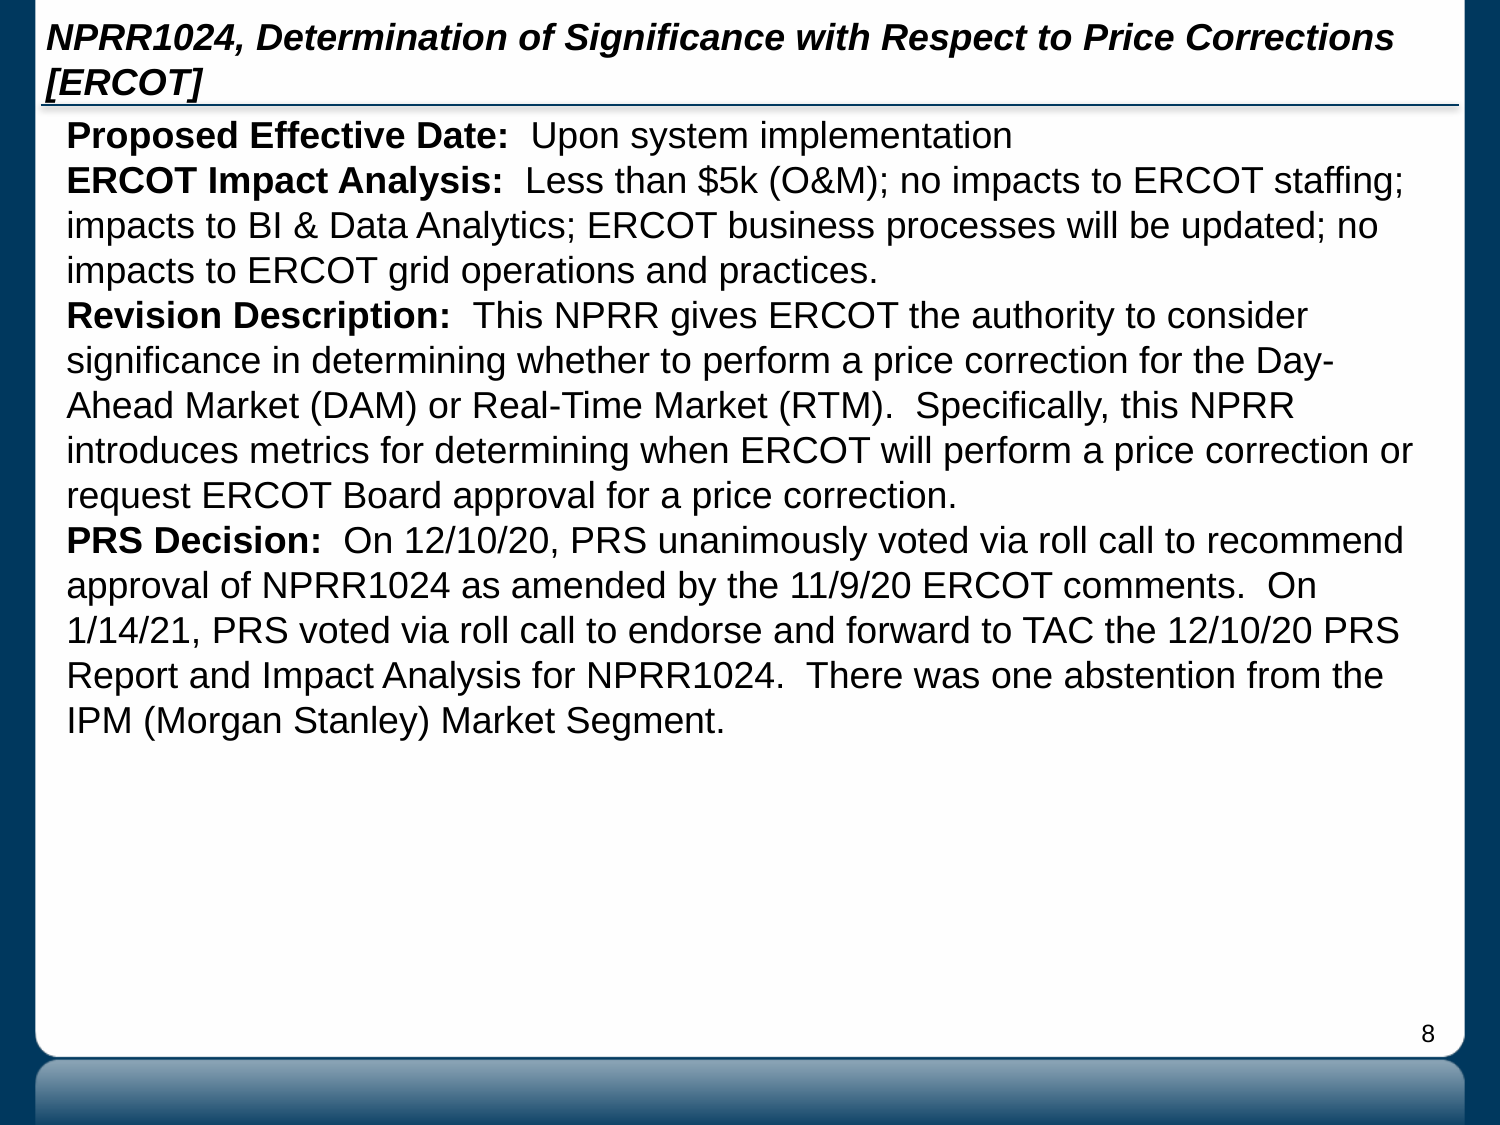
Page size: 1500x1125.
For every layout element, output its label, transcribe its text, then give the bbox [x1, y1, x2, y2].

picture [35, 0, 1465, 1125]
title NPRR1024, Determination of Significance with Respect to Price Corrections [ERCOT] [31, 20, 1464, 97]
text_box Proposed Effective Date: Upon system implementation ERCOT Impact Analysis: Less than $5k (O&M); no impacts to ERCOT staffing; impacts to BI & Data Analytics; ERCOT business processes will be updated; no impacts to ERCOT grid operations and practices. Revision Description: This NPRR gives ERCOT the authority to consider significance in determining whether to perform a price correction for the Day-Ahead Market (DAM) or Real-Time Market (RTM). Specifically, this NPRR introduces metrics for determining when ERCOT will perform a price correction or request ERCOT Board approval for a price correction. PRS Decision: On 12/10/20, PRS unanimously voted via roll call to recommend approval of NPRR1024 as amended by the 11/9/20 ERCOT comments. On 1/14/21, PRS voted via roll call to endorse and forward to TAC the 12/10/20 PRS Report and Impact Analysis for NPRR1024. There was one abstention from the IPM (Morgan Stanley) Market Segment. [51, 103, 1444, 749]
